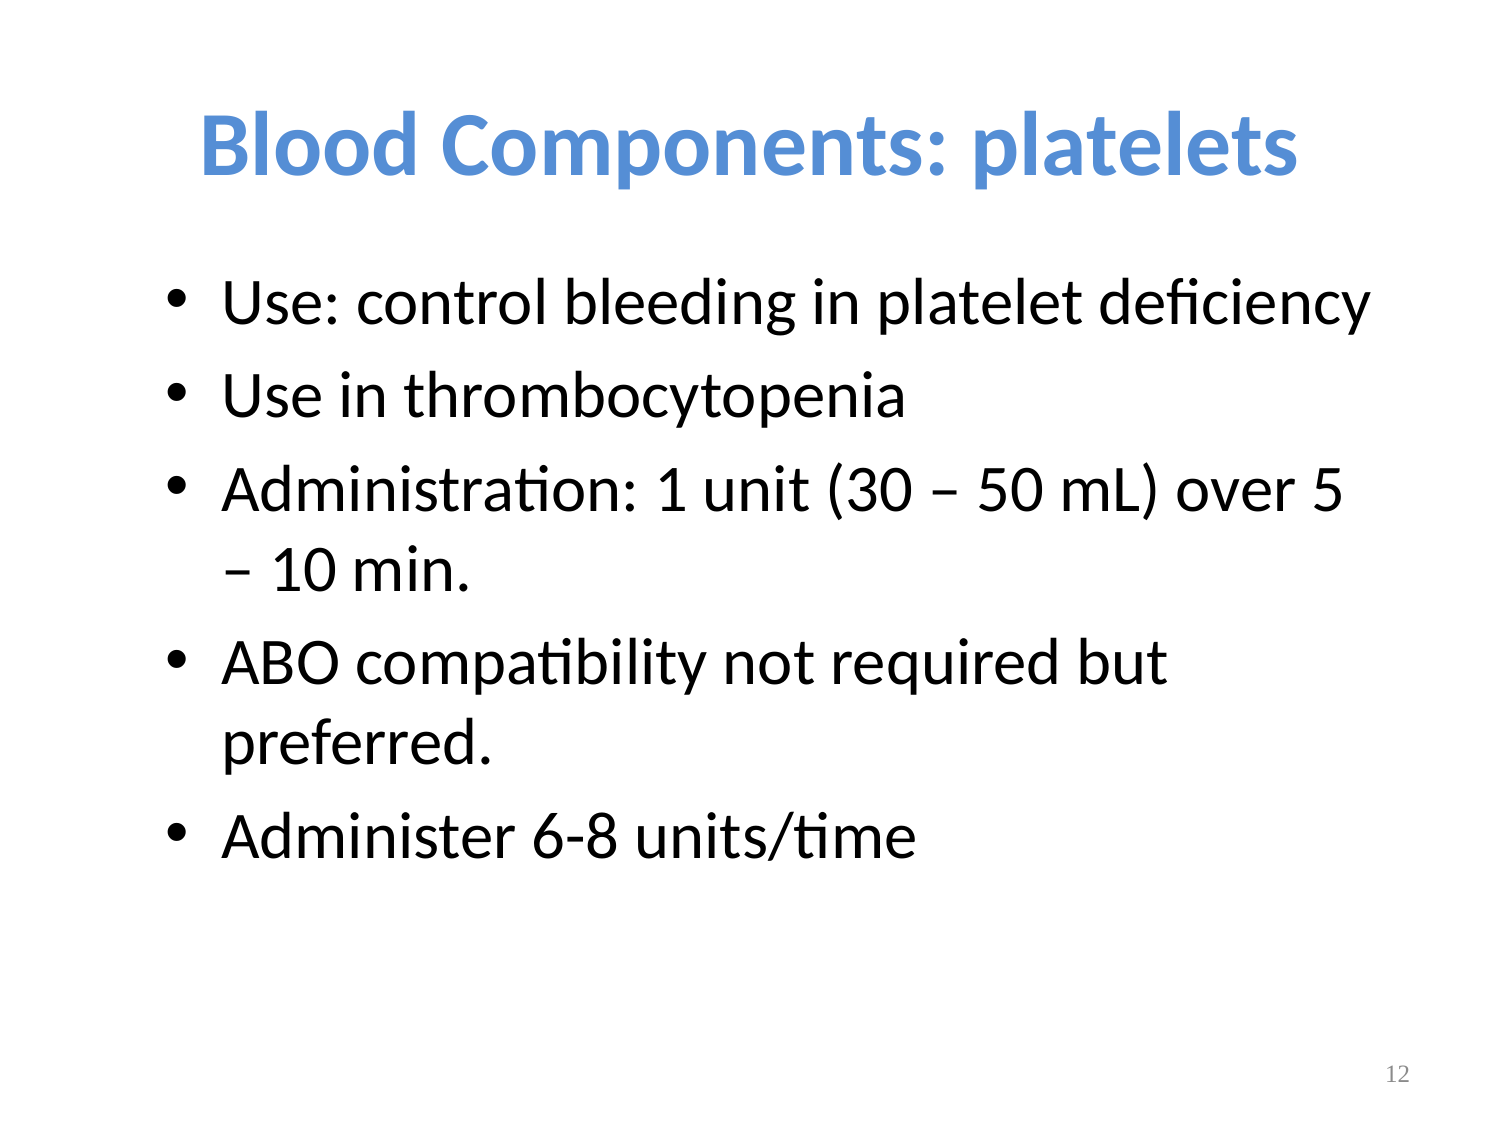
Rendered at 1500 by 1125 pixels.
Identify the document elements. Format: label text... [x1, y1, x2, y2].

title Blood Components: platelets [75, 45, 1425, 233]
slide_number 12 [1074, 1042, 1425, 1103]
list Use: control bleeding in platelet deficiency Use in thrombocytopenia Administration: 1 unit (30 – 50 mL) over 5 – 10 min. ABO compatibility not required but preferred. Administer 6-8 units/time [150, 249, 1405, 1025]
